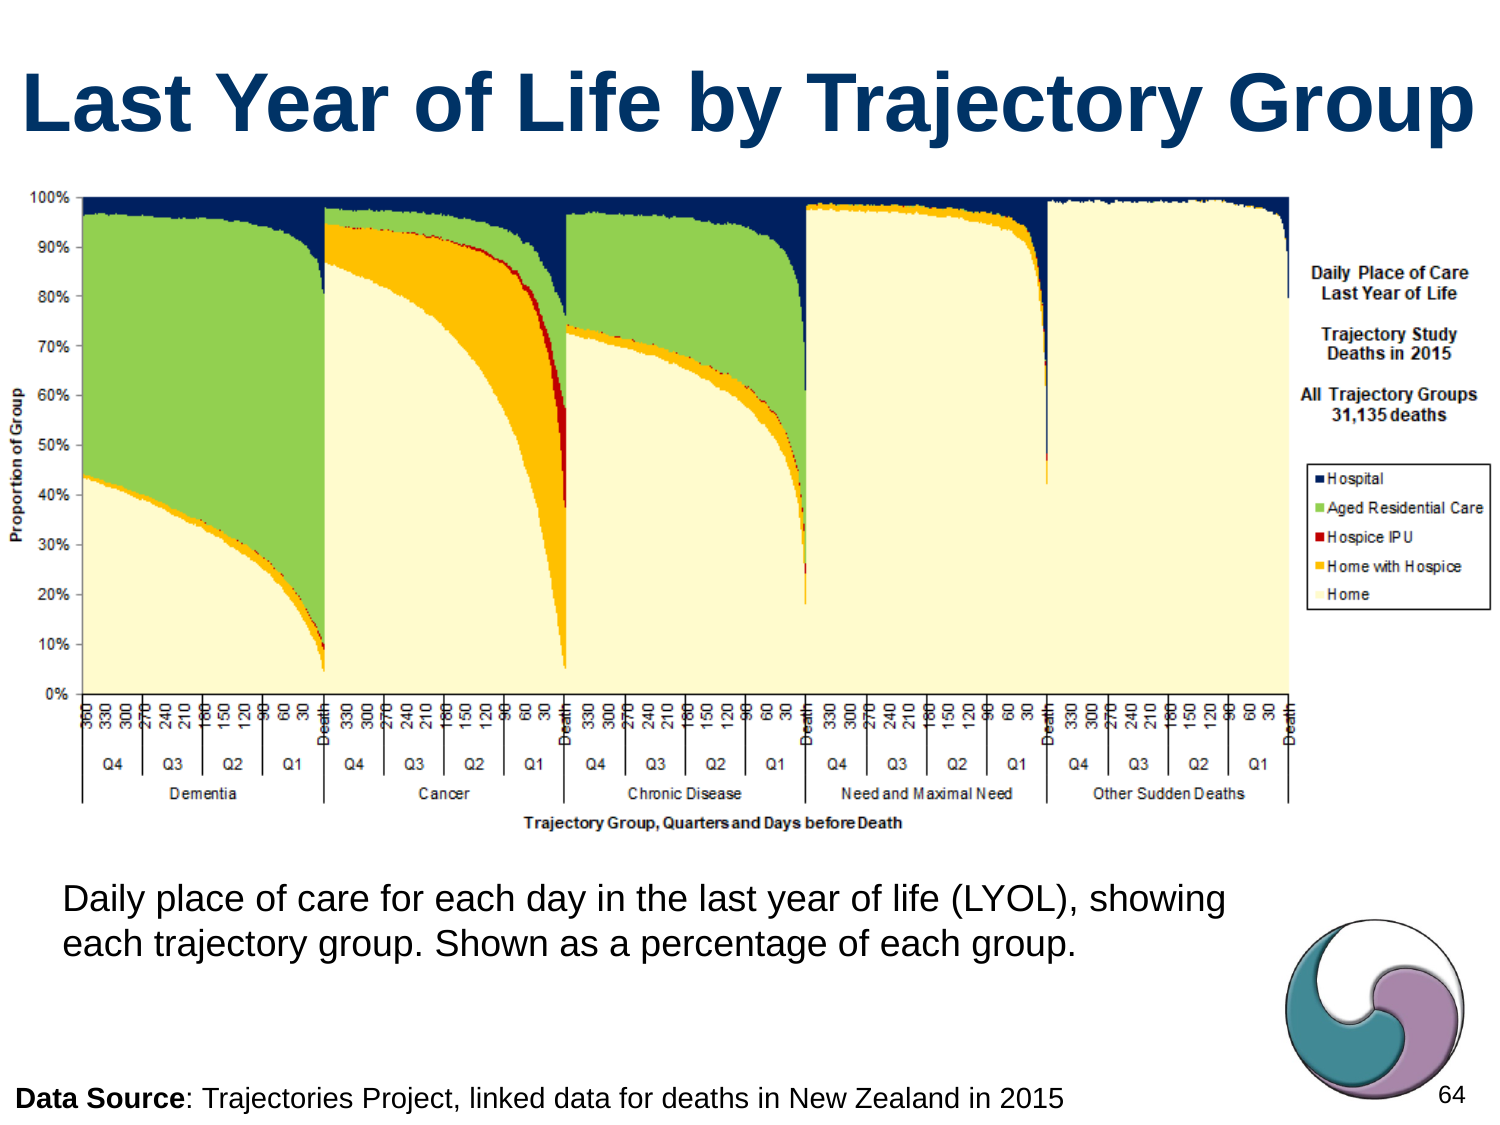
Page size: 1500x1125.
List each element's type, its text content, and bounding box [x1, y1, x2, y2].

picture [1281, 916, 1468, 1101]
list Daily place of care for each day in the last year of life (LYOL), showing each trajectory group. Shown as a percentage of each group. [47, 866, 1330, 918]
list Data Source: Trajectories Project, linked data for deaths in New Zealand in 2015 [0, 1071, 1188, 1123]
picture [0, 184, 1500, 836]
picture [1442, 1094, 1449, 1101]
picture [1455, 1089, 1461, 1097]
title Last Year of Life by Trajectory Group [0, 12, 1500, 183]
